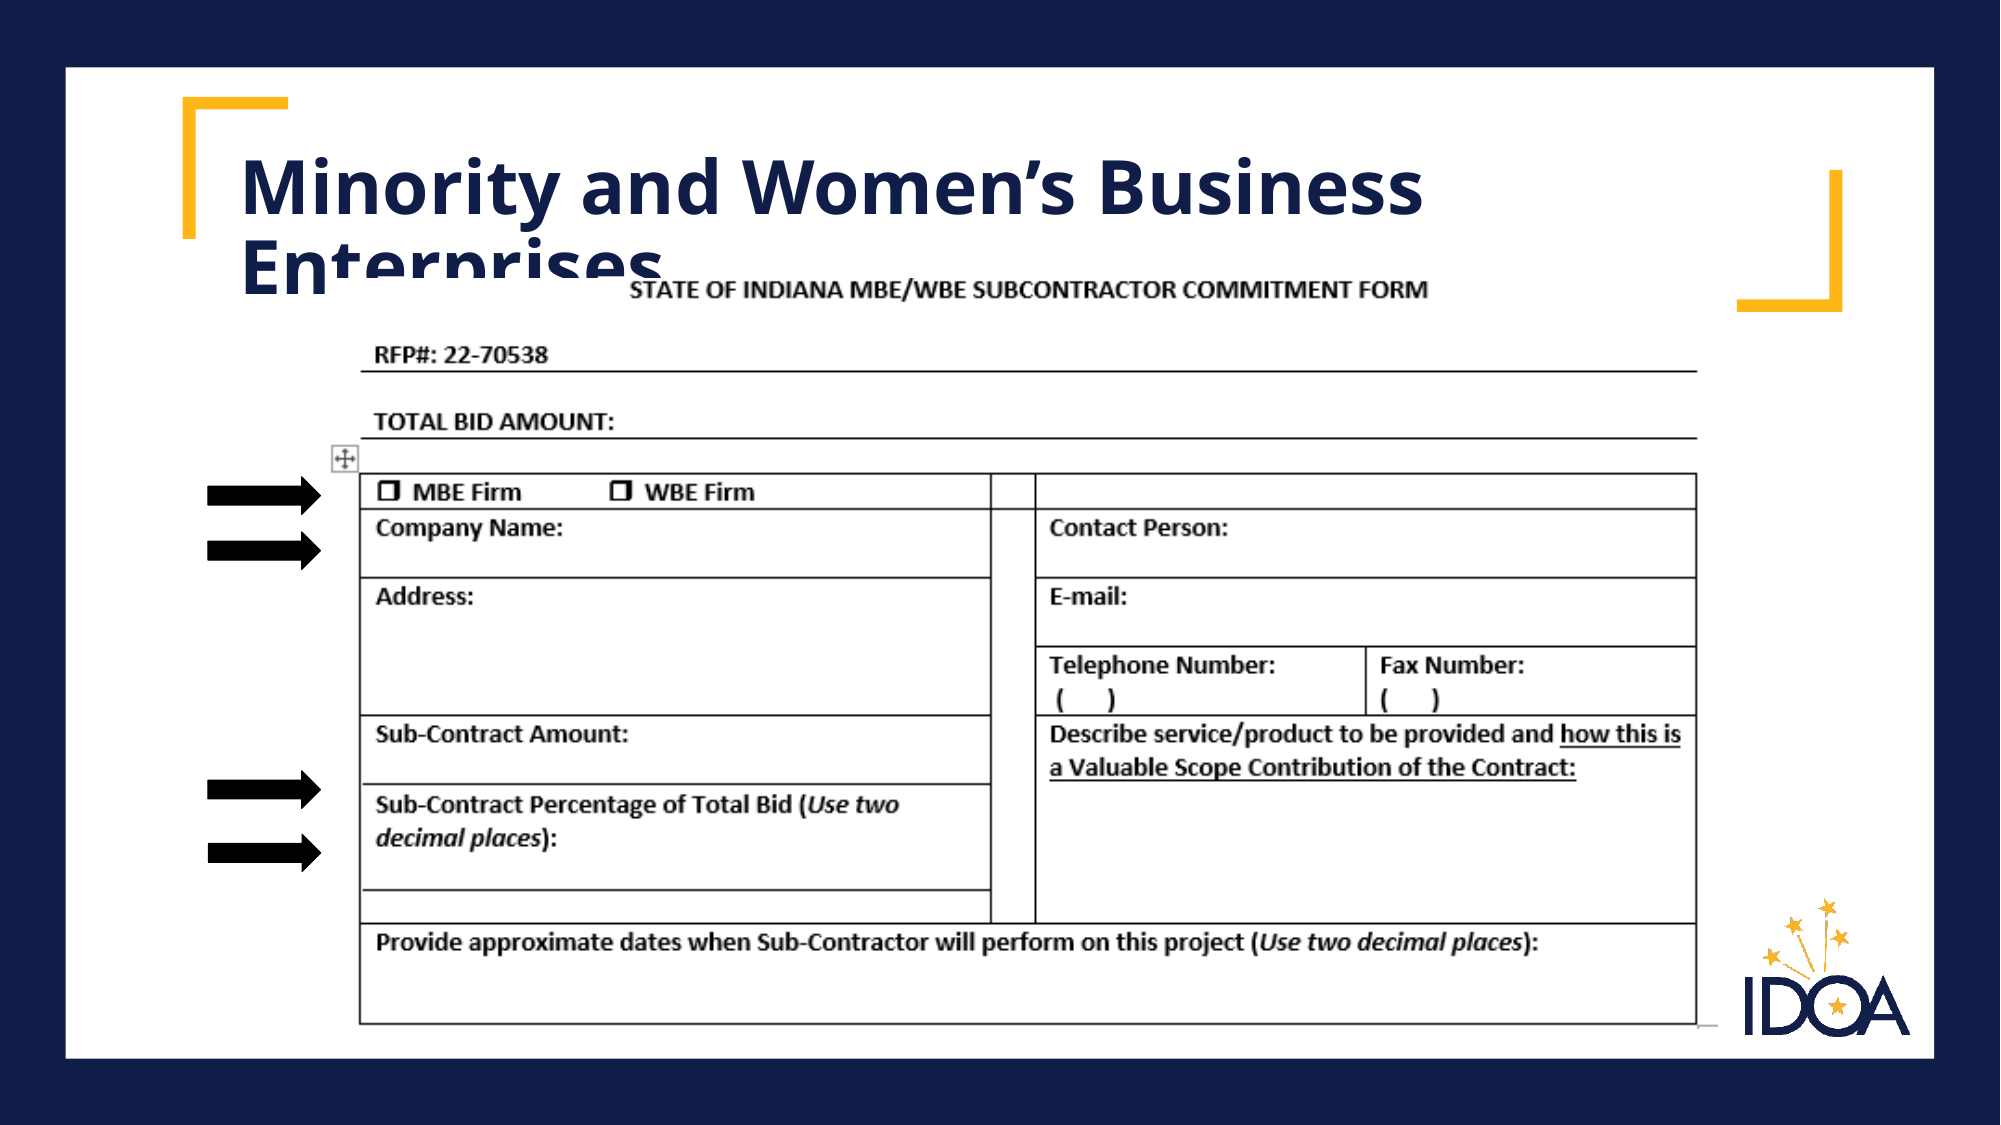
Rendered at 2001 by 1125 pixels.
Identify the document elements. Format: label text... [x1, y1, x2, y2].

title Minority and Women’s Business Enterprises [225, 142, 1800, 279]
text_box [207, 531, 321, 570]
text_box [207, 476, 321, 515]
text_box [207, 833, 322, 873]
text_box [207, 770, 321, 809]
picture [326, 278, 1959, 1114]
